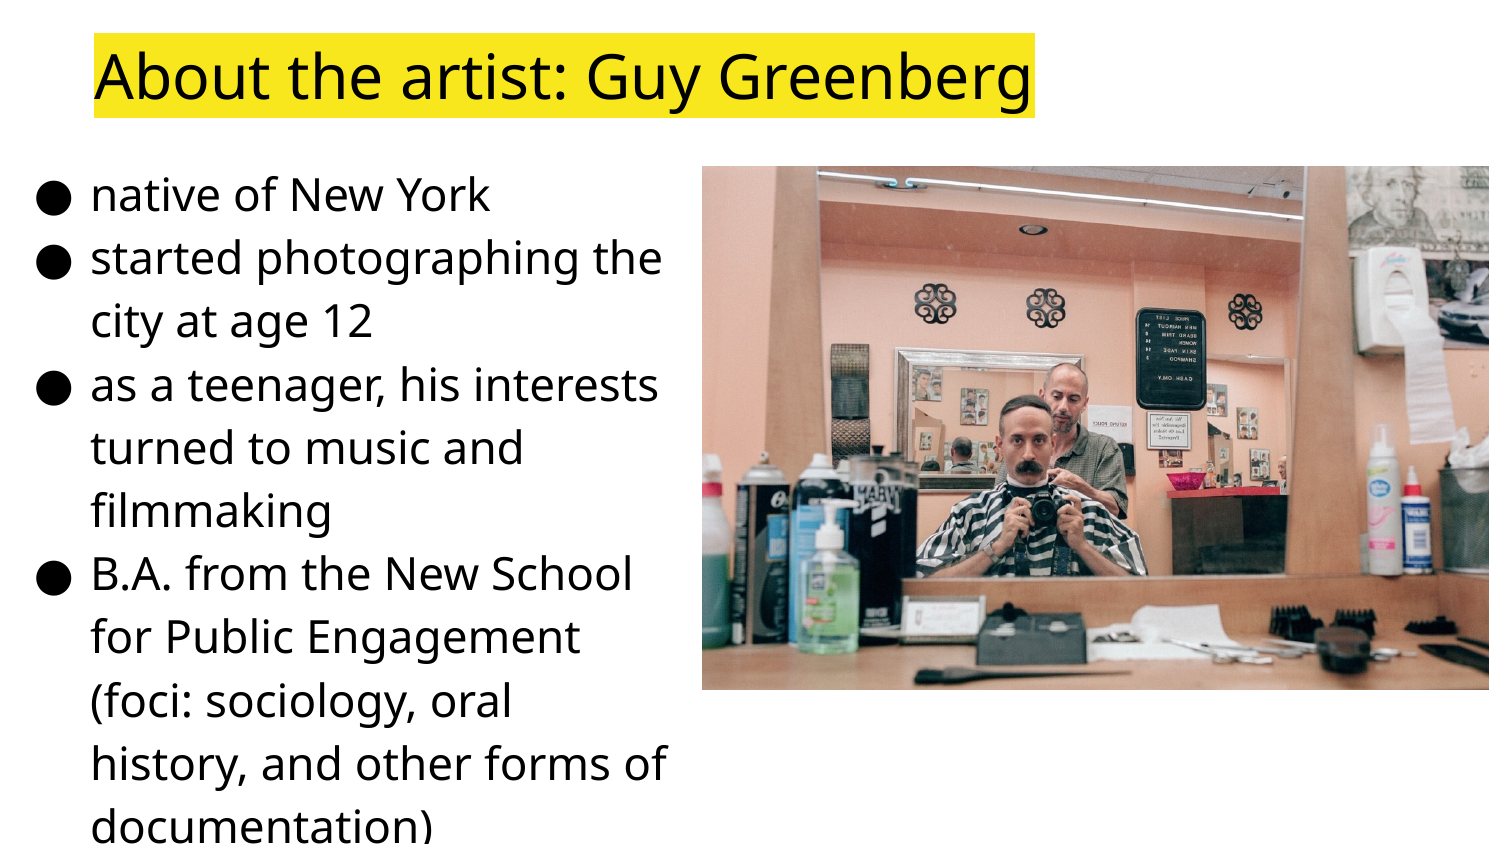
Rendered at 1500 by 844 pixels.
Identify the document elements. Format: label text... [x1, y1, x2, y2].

list native of New York started photographing the city at age 12 as a teenager, his interests turned to music and filmmaking B.A. from the New School for Public Engagement (foci: sociology, oral history, and other forms of documentation) [0, 142, 691, 565]
picture [702, 166, 1490, 690]
title About the artist: Guy Greenberg [79, 22, 1449, 116]
